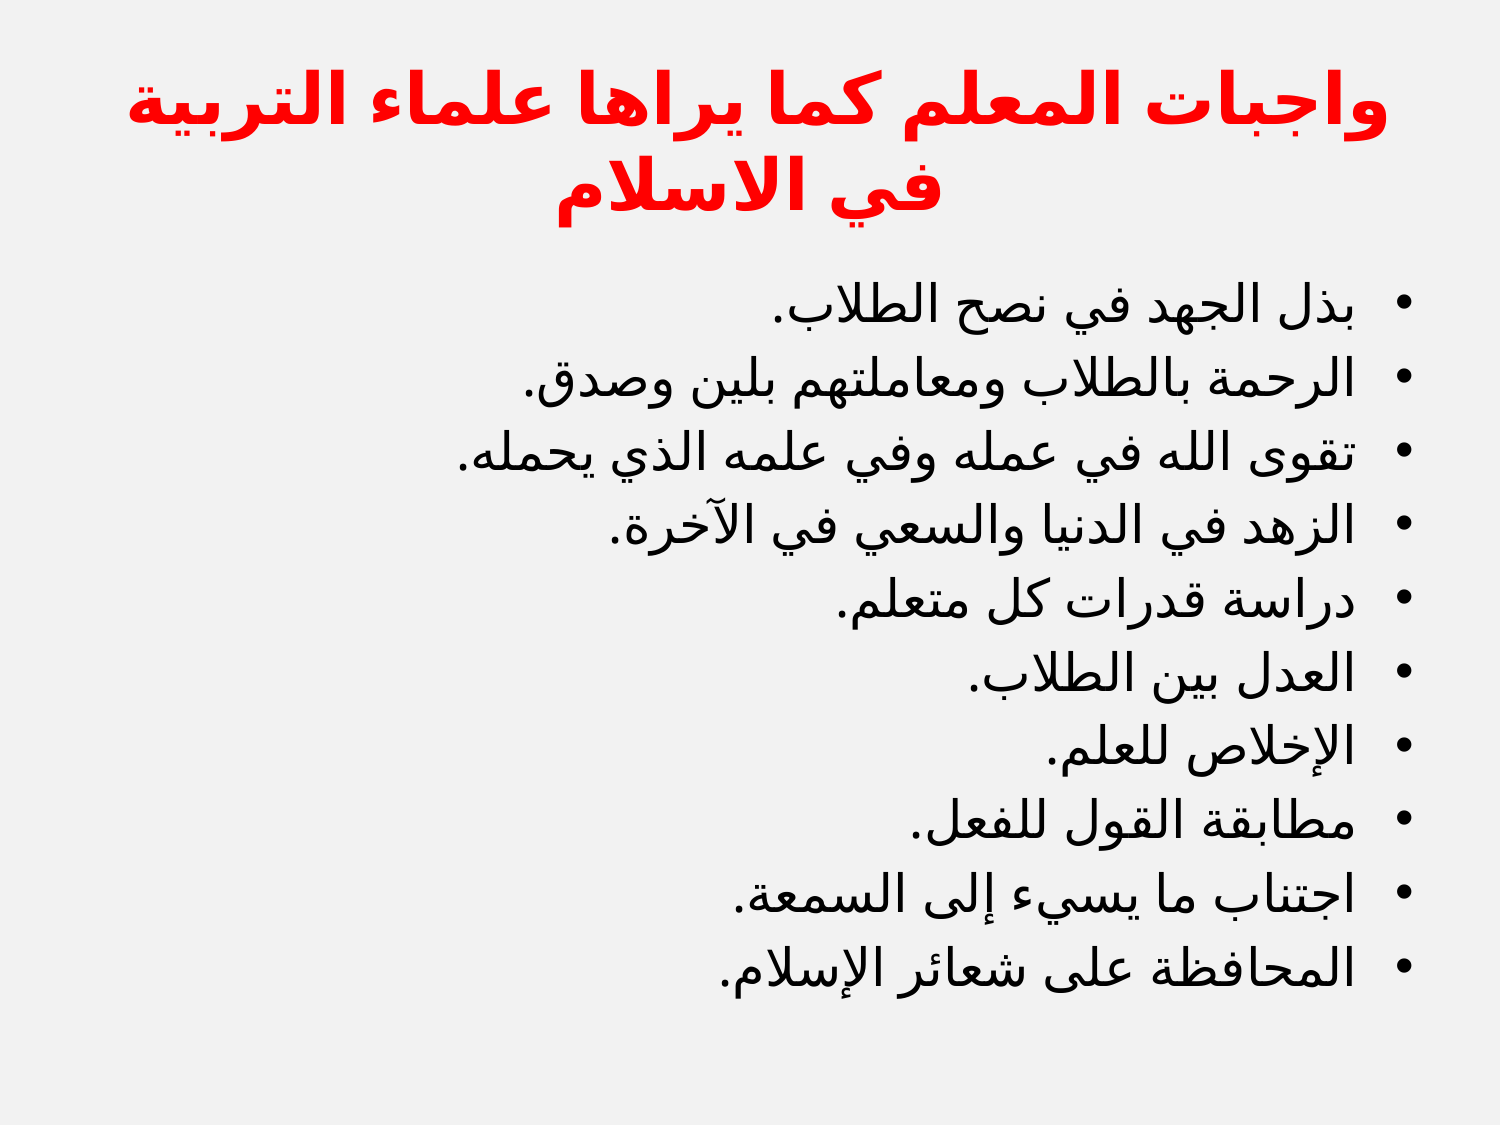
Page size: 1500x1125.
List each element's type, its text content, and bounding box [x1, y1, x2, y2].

title واجبات المعلم كما يراها علماء التربية في الاسلام [75, 45, 1425, 233]
list بذل الجهد في نصح الطلاب. الرحمة بالطلاب ومعاملتهم بلين وصدق. تقوى الله في عمله وفي علمه الذي يحمله. الزهد في الدنيا والسعي في الآخرة. دراسة قدرات كل متعلم. العدل بين الطلاب. الإخلاص للعلم. مطابقة القول للفعل. اجتناب ما يسيء إلى السمعة. المحافظة على شعائر الإسلام. [75, 262, 1425, 1005]
